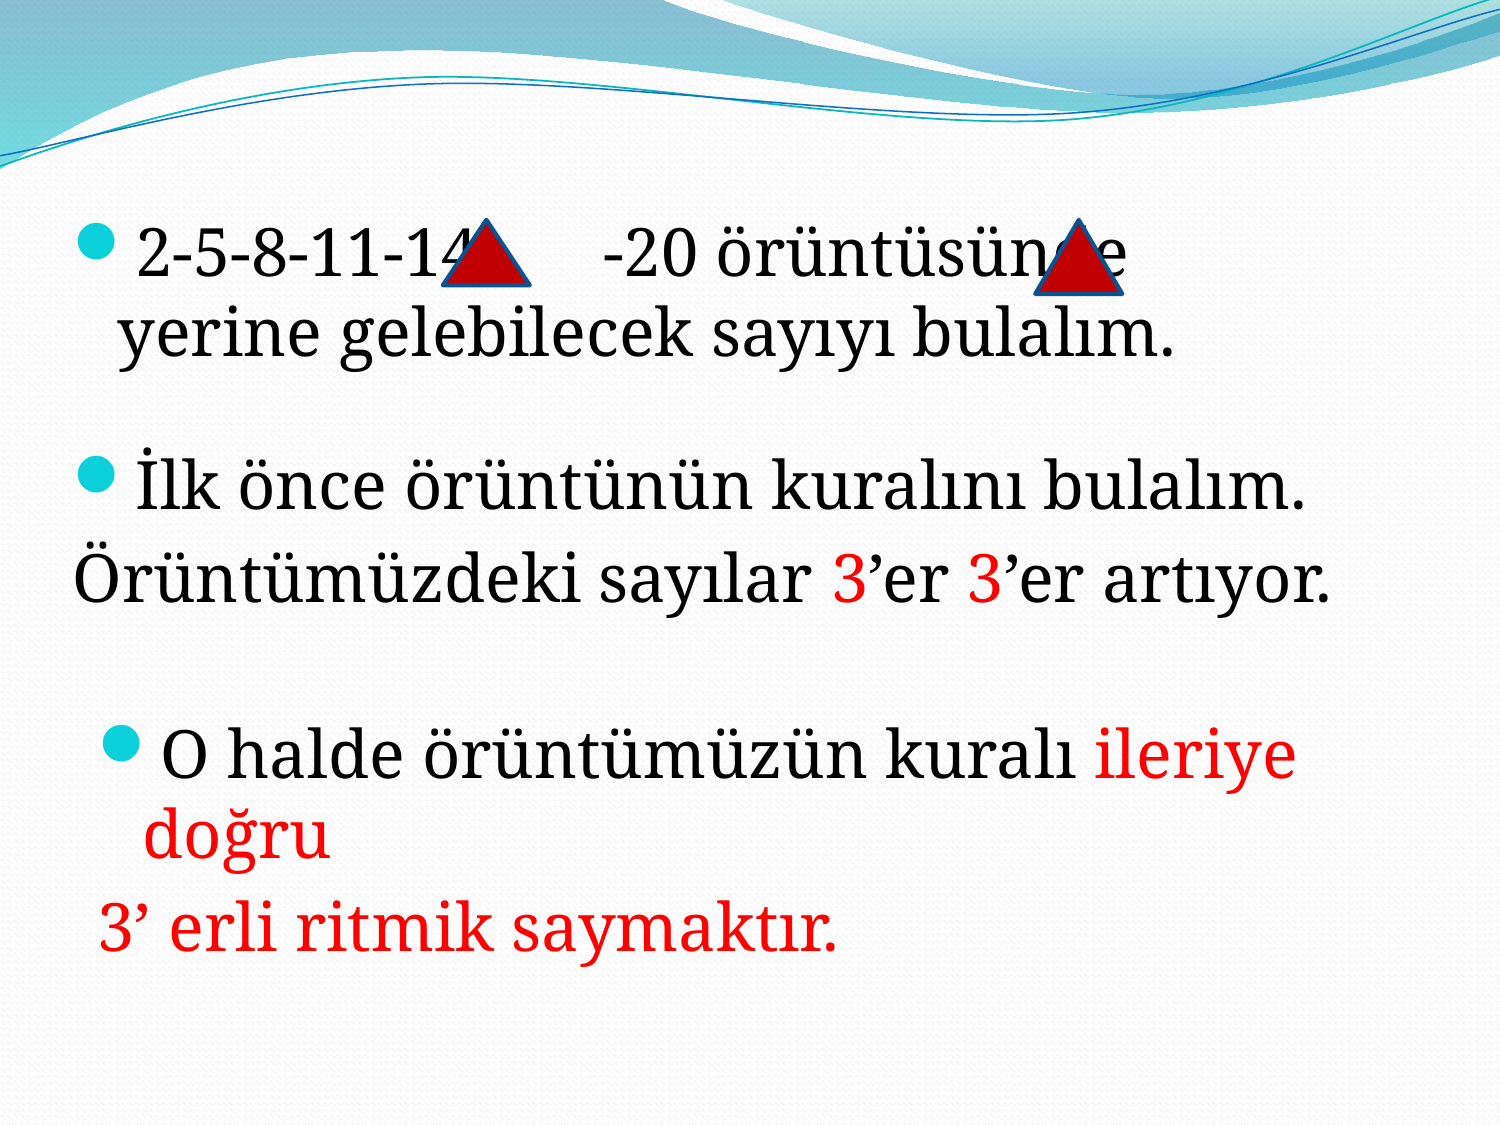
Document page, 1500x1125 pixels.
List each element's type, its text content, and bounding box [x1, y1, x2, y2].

text_box 2-5-8-11-14- -20 örüntüsünde yerine gelebilecek sayıyı bulalım. [57, 202, 1435, 409]
text_box [441, 217, 532, 288]
text_box O halde örüntümüzün kuralı ileriye doğru 3’ erli ritmik saymaktır. [82, 704, 1479, 926]
text_box [1033, 217, 1125, 297]
text_box İlk önce örüntünün kuralını bulalım. Örüntümüzdeki sayılar 3’er 3’er artıyor. [57, 435, 1454, 657]
